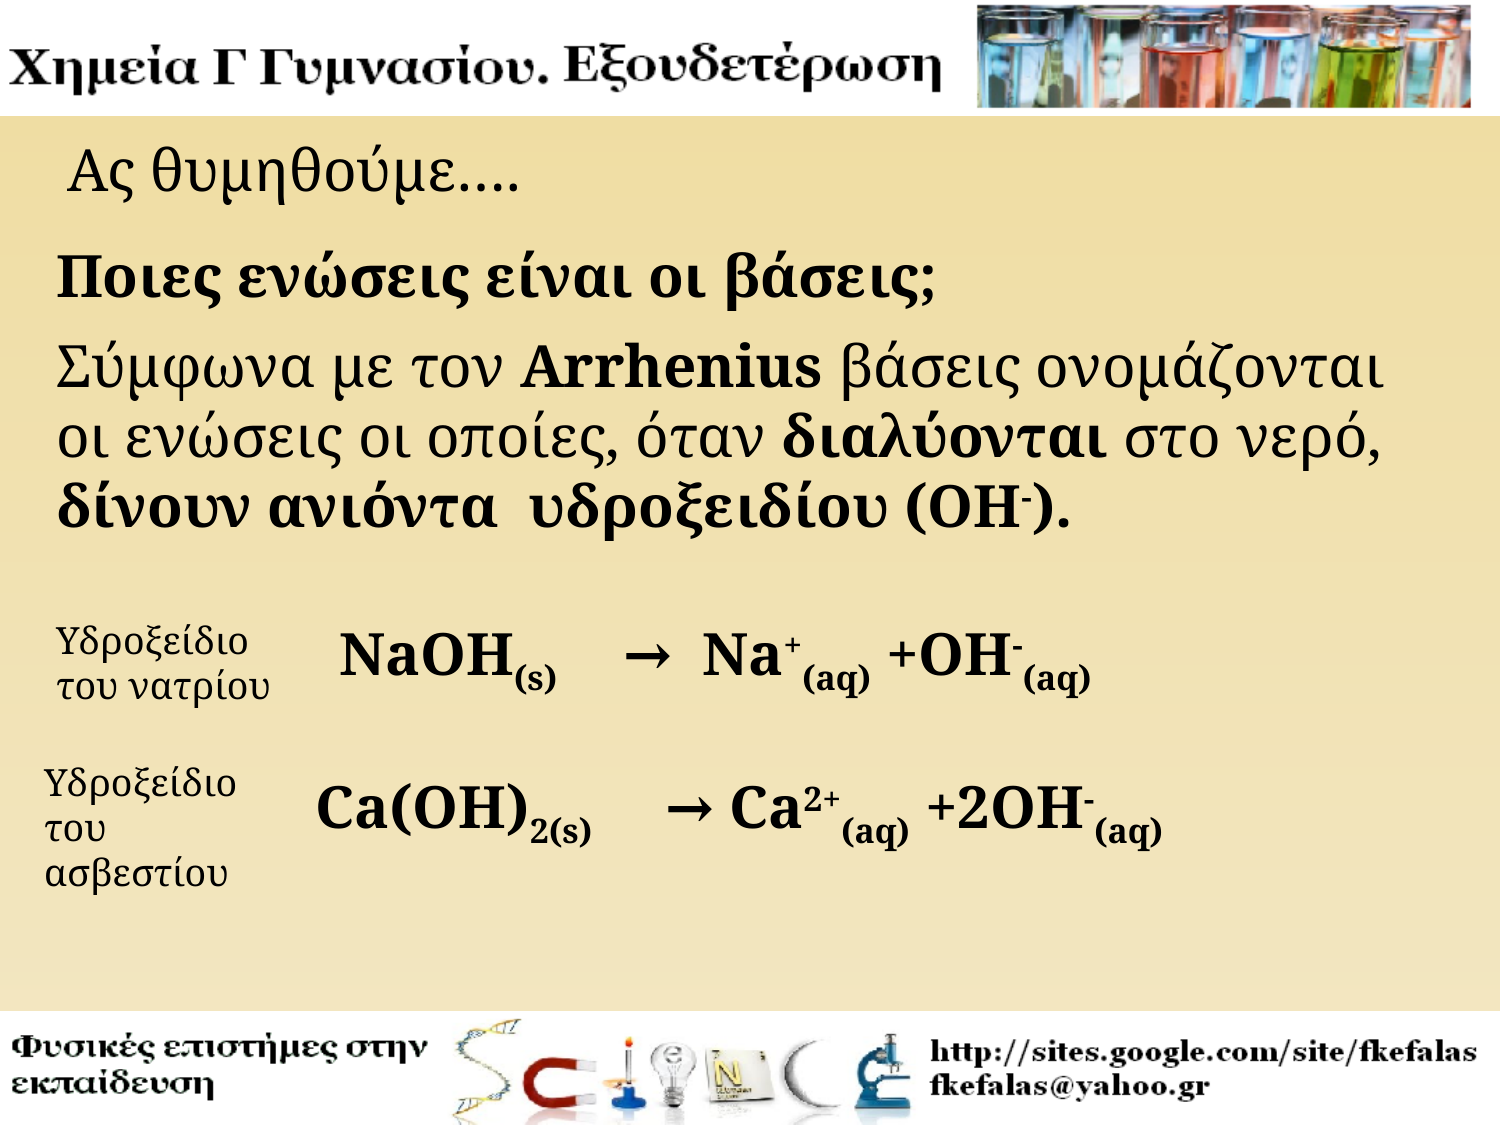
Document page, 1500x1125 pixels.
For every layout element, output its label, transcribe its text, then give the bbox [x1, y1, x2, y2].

picture [0, 1011, 1500, 1125]
text_box Ας θυμηθούμε…. [53, 125, 1341, 211]
text_box Υδροξείδιο του ασβεστίου [29, 751, 313, 902]
text_box NaOH(s) [324, 609, 608, 705]
text_box Υδροξείδιο του νατρίου [41, 609, 302, 715]
text_box → Ca2+(aq) +2OH-(aq) [650, 763, 1179, 858]
picture [0, 0, 1500, 116]
text_box → Na+(aq) +OH-(aq) [608, 609, 1365, 705]
text_box Ποιες ενώσεις είναι οι βάσεις; Σύμφωνα με τον Arrhenius βάσεις ονομάζονται οι ενώσεις οι οποίες, όταν διαλύονται στο νερό, δίνουν ανιόντα υδροξειδίου (ΟΗ-). [41, 231, 1459, 547]
text_box Ca(OH)2(s) [313, 763, 650, 858]
